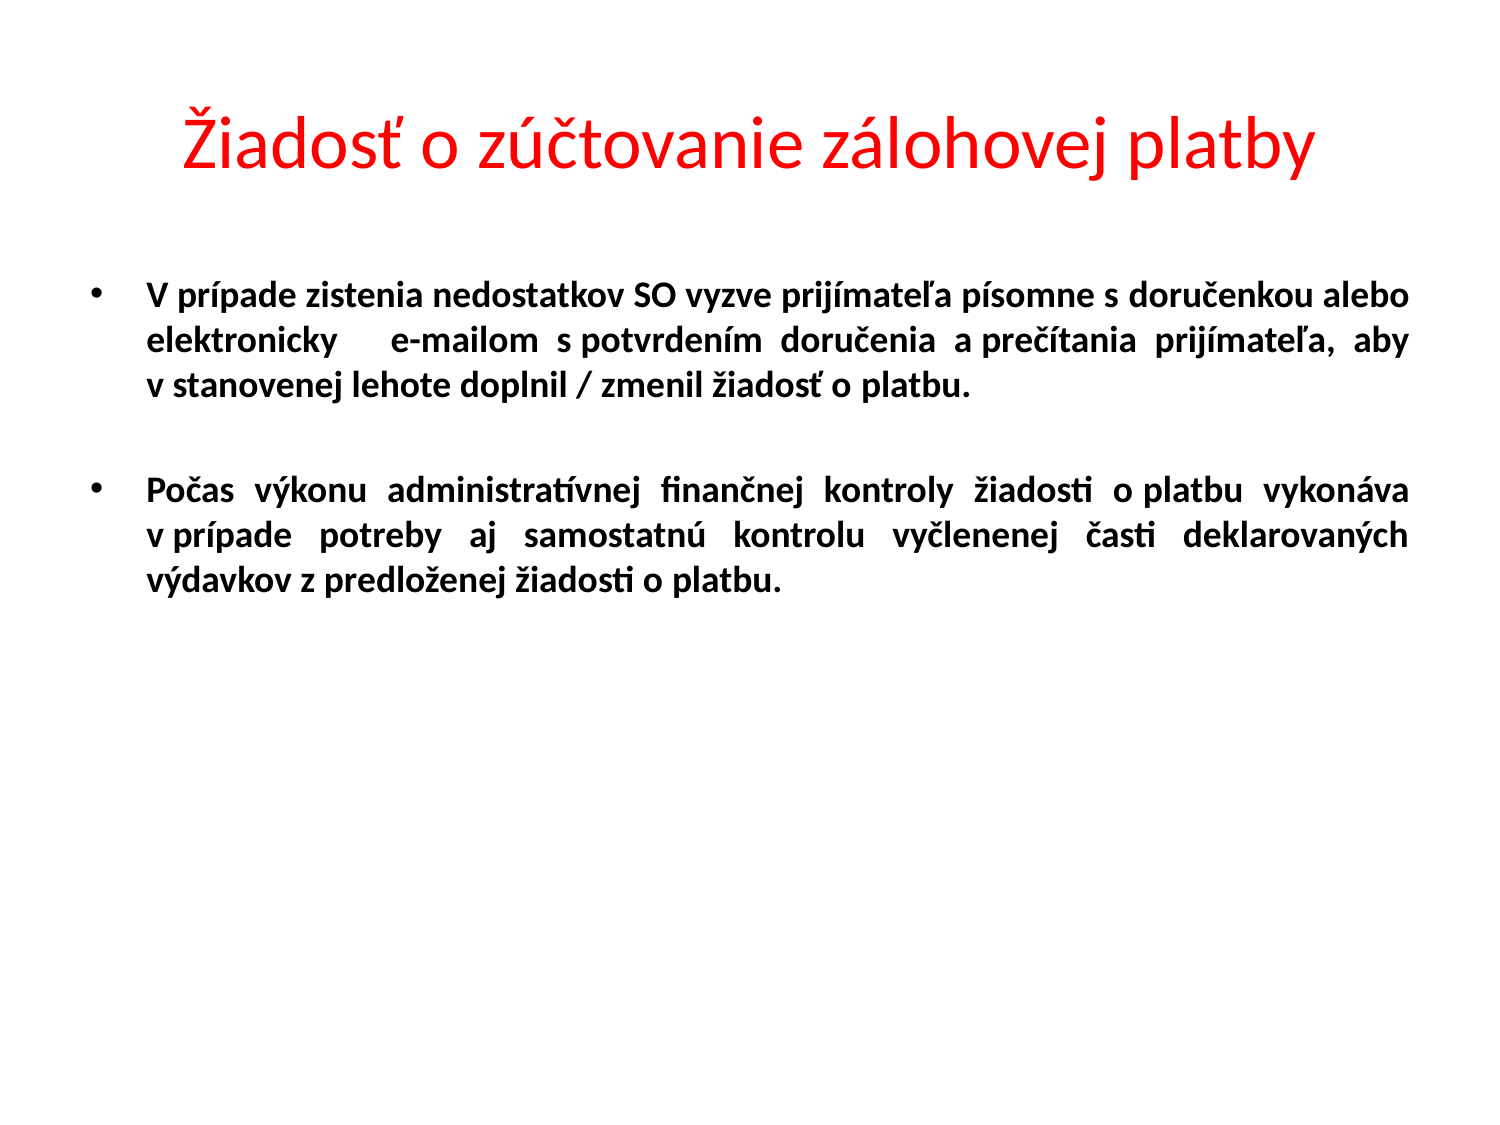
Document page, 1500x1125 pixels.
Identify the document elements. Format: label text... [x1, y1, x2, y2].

list V prípade zistenia nedostatkov SO vyzve prijímateľa písomne s doručenkou alebo elektronicky e-mailom s potvrdením doručenia a prečítania prijímateľa, aby v stanovenej lehote doplnil / zmenil žiadosť o platbu. Počas výkonu administratívnej finančnej kontroly žiadosti o platbu vykonáva v prípade potreby aj samostatnú kontrolu vyčlenenej časti deklarovaných výdavkov z predloženej žiadosti o platbu. [74, 262, 1426, 1006]
title Žiadosť o zúčtovanie zálohovej platby [74, 44, 1426, 233]
